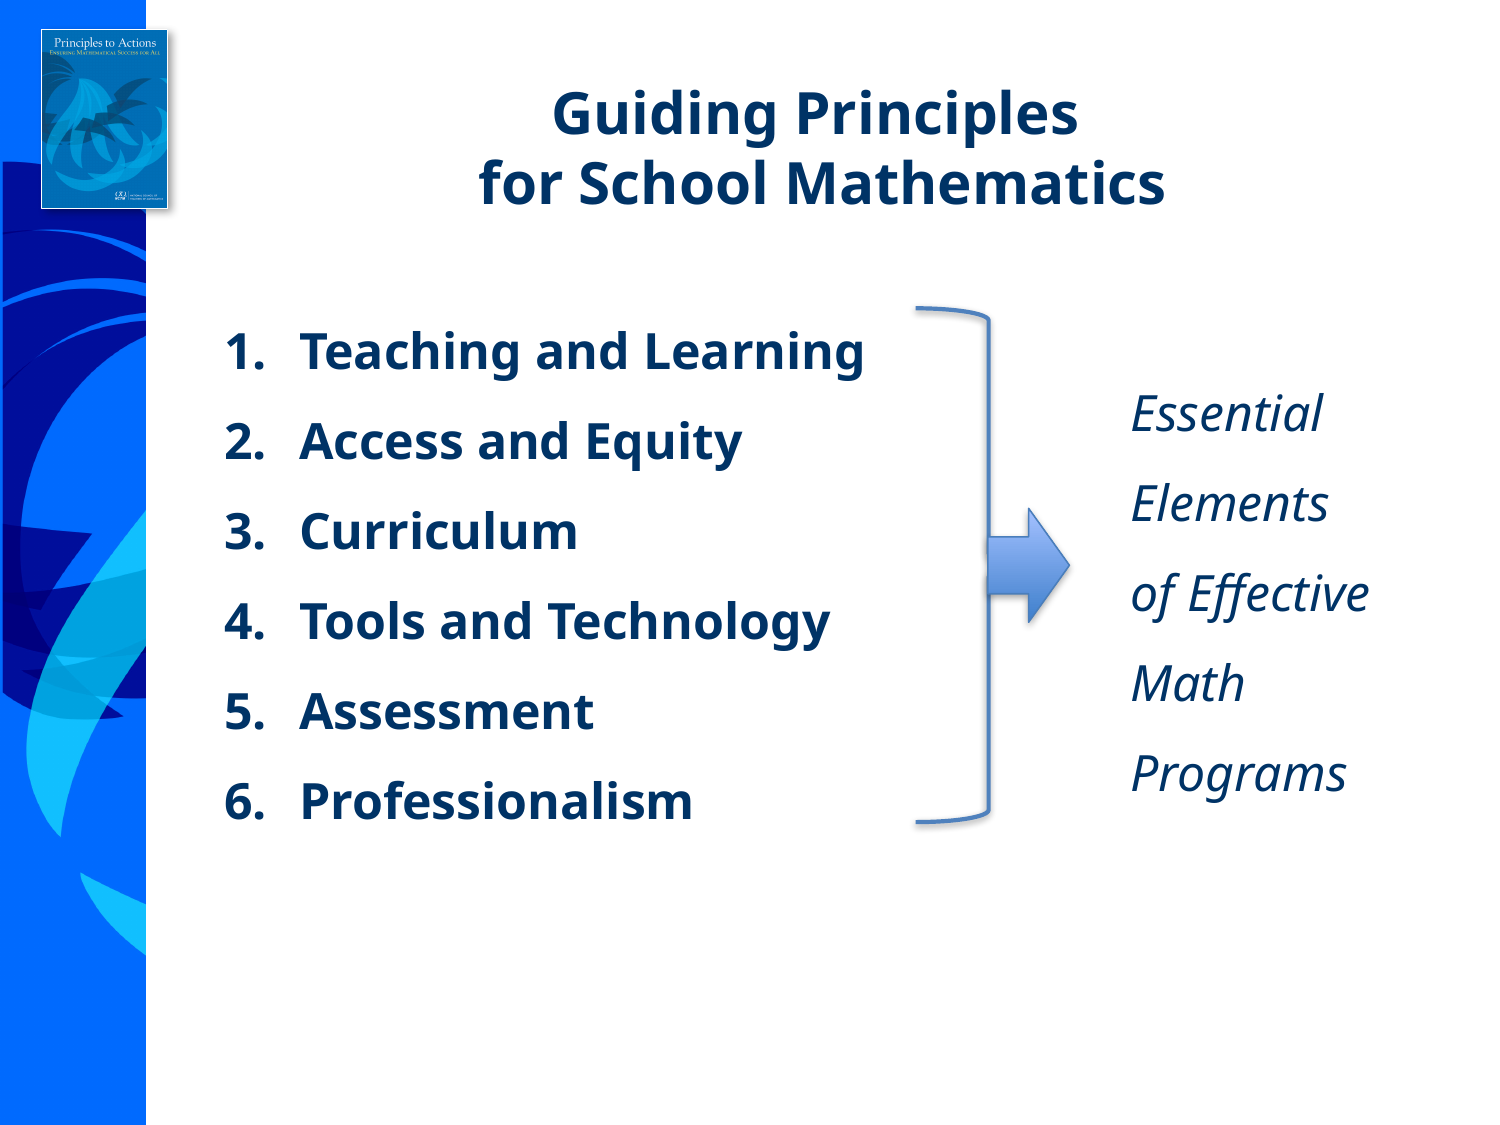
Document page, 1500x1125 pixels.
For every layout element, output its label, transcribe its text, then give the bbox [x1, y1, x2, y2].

text_box Essential Elements of Effective Math Programs [1115, 344, 1474, 900]
text_box Guiding Principles for School Mathematics [151, 52, 1500, 240]
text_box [915, 308, 1070, 823]
picture [0, 0, 168, 1125]
text_box Teaching and Learning Access and Equity Curriculum Tools and Technology Assessment Professionalism [209, 282, 989, 970]
